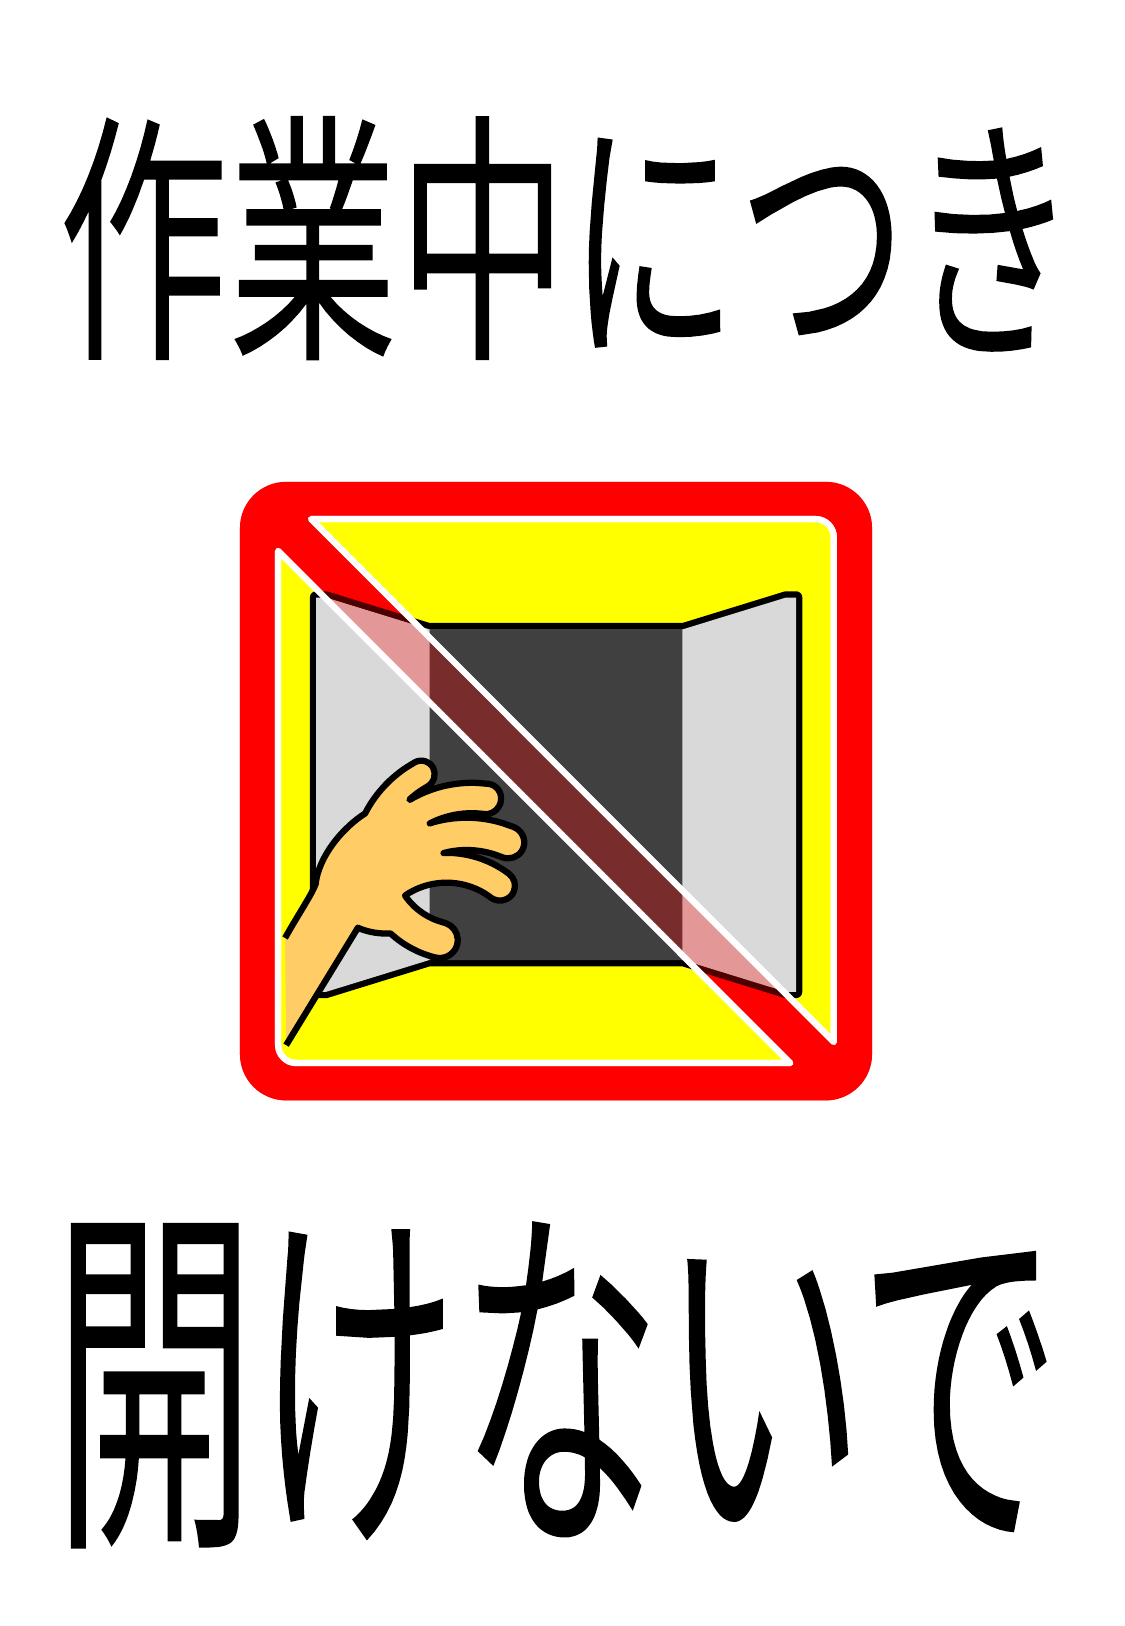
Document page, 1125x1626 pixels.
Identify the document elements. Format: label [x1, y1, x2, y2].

text_box [236, 478, 876, 1105]
